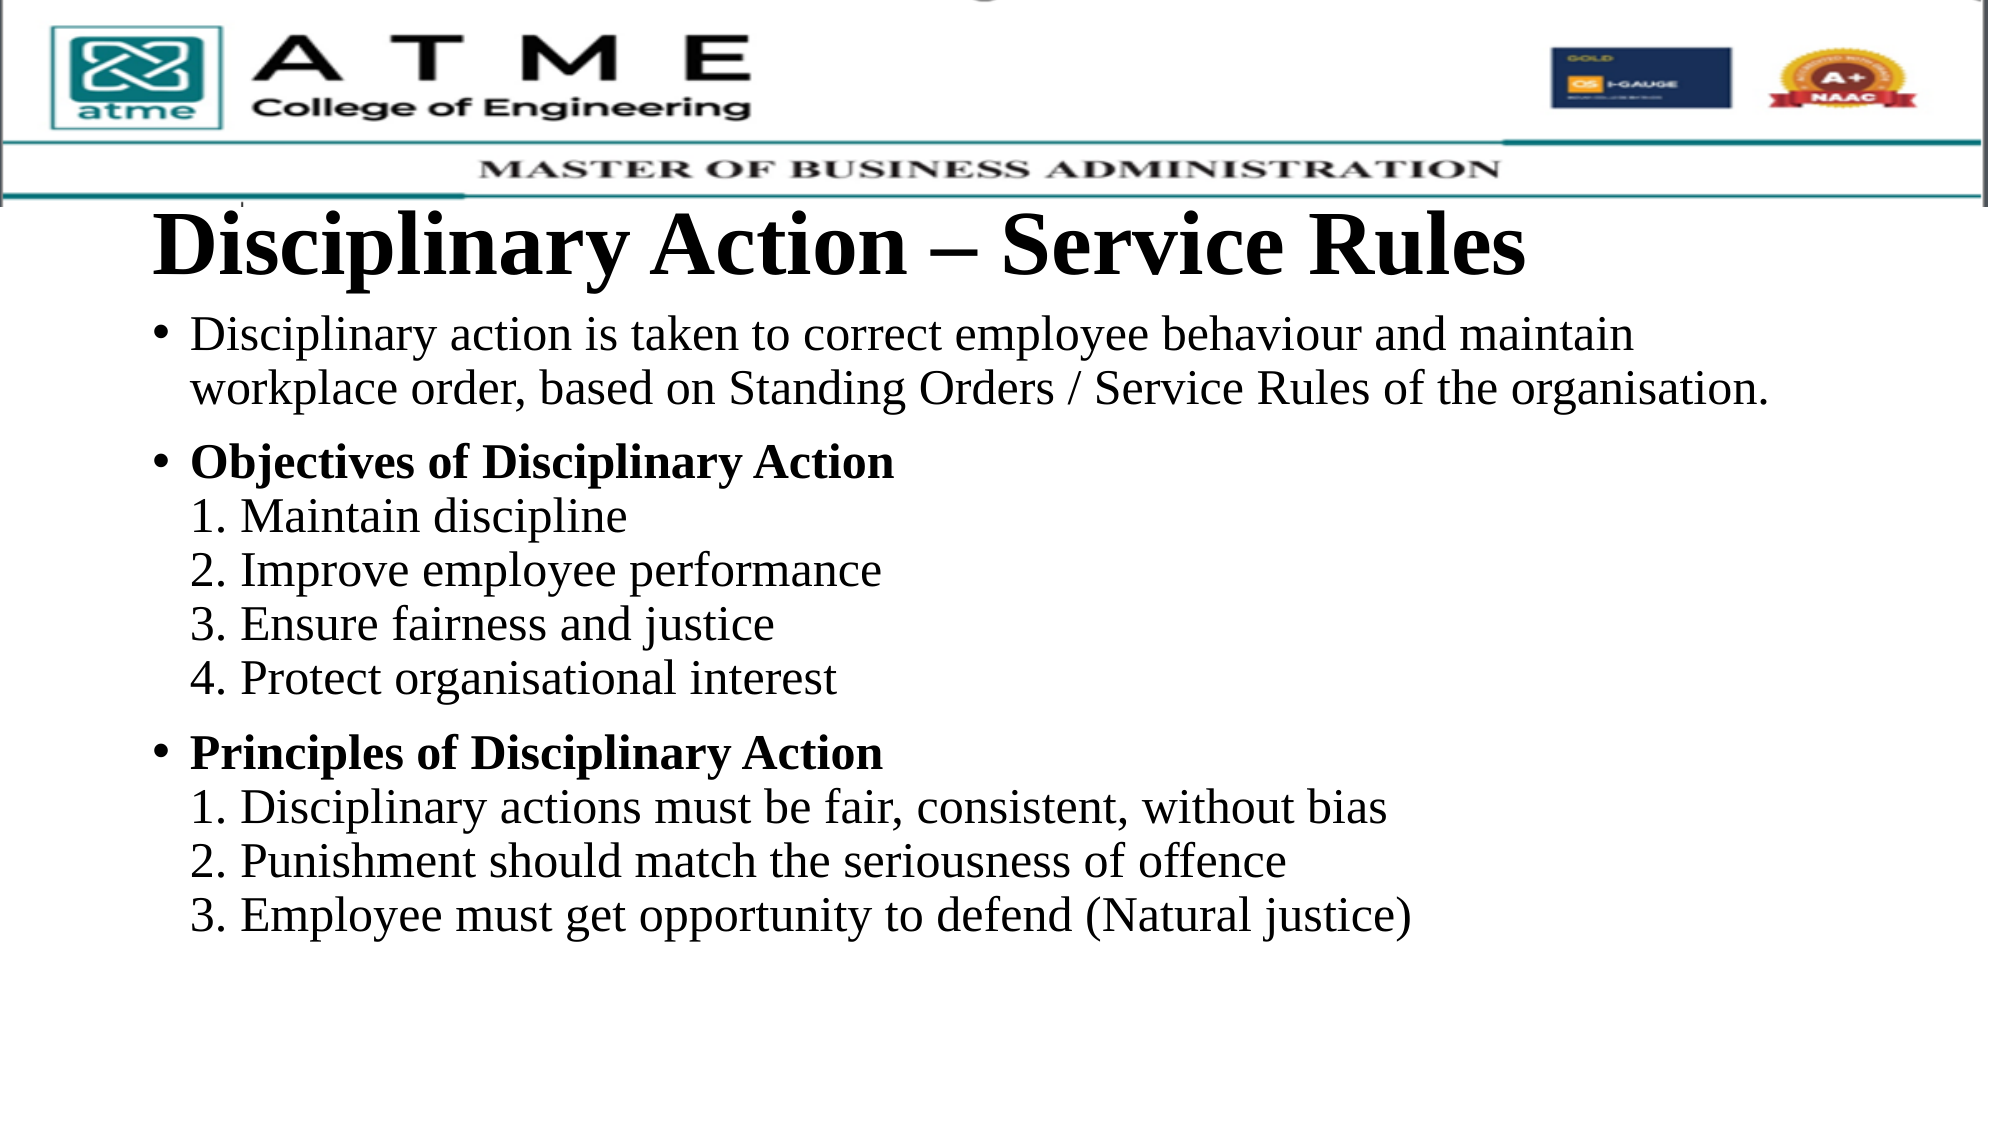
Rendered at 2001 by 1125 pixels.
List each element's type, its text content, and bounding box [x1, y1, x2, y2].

picture [0, 0, 1988, 207]
title Disciplinary Action – Service Rules [137, 135, 1863, 299]
list Disciplinary action is taken to correct employee behaviour and maintain workplace order, based on Standing Orders / Service Rules of the organisation. Objectives of Disciplinary Action 1. Maintain discipline 2. Improve employee performance 3. Ensure fairness and justice 4. Protect organisational interest Principles of Disciplinary Action 1. Disciplinary actions must be fair, consistent, without bias 2. Punishment should match the seriousness of offence 3. Employee must get opportunity to defend (Natural justice) [137, 299, 1863, 1066]
